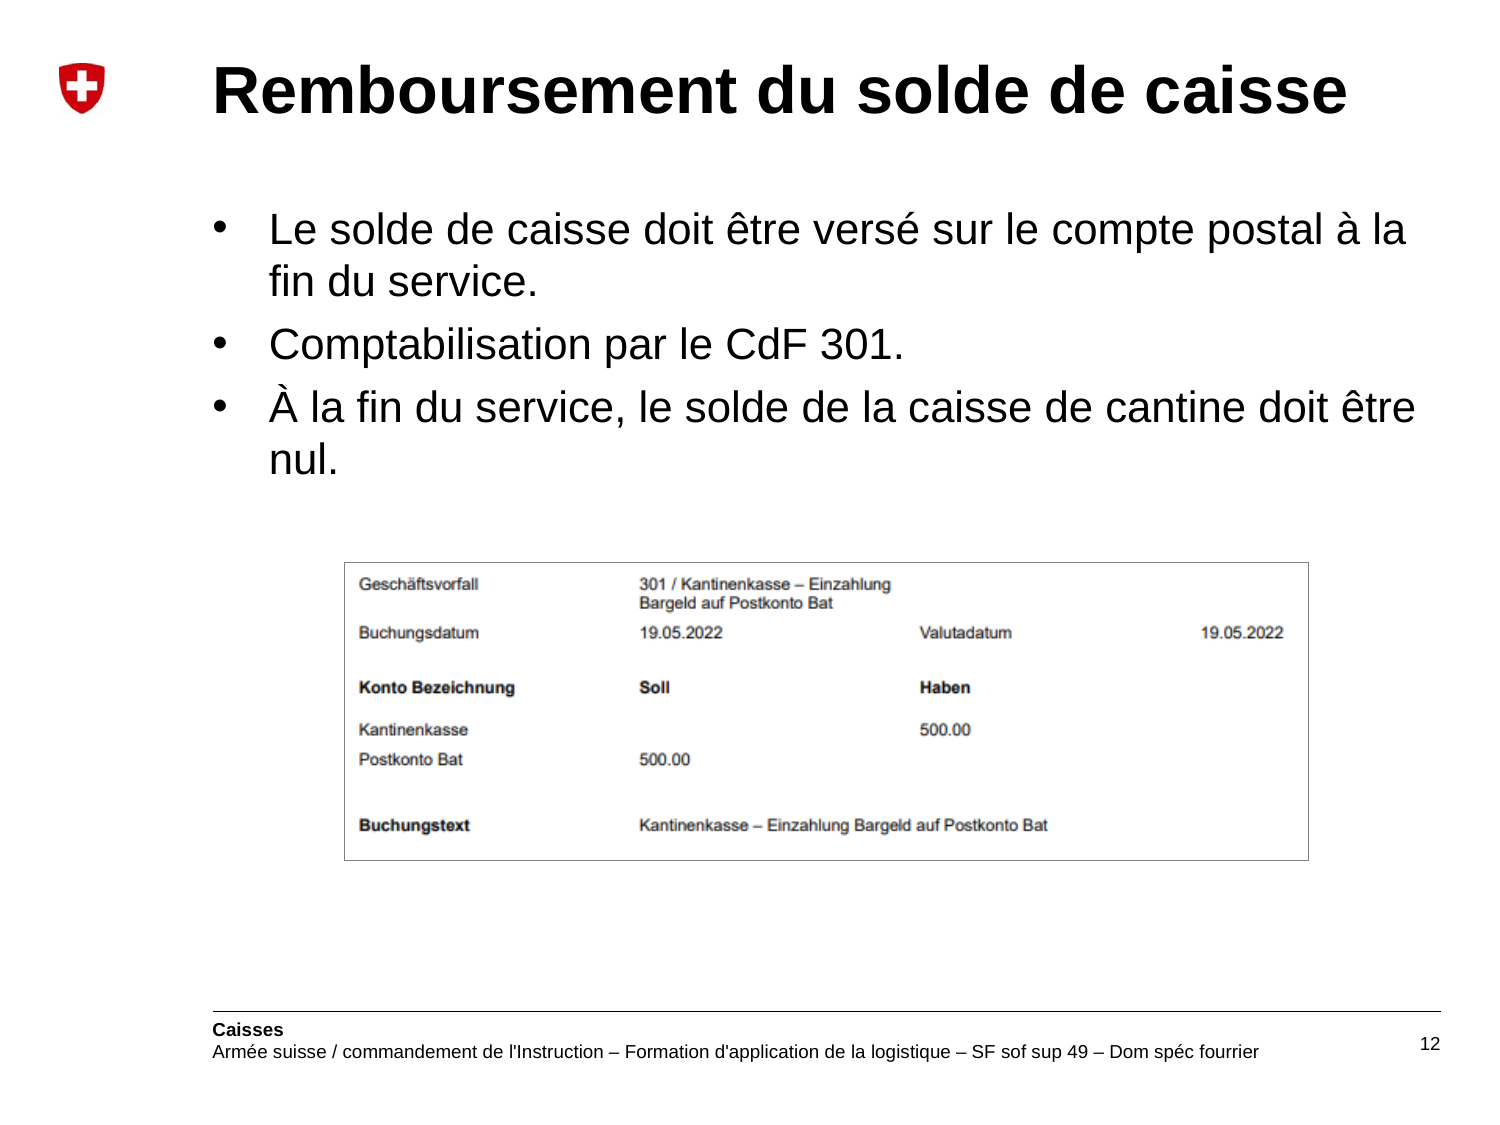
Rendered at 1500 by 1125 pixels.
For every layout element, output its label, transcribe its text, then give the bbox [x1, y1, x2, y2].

picture [344, 562, 1310, 862]
picture [59, 63, 105, 114]
list Le solde de caisse doit être versé sur le compte postal à la fin du service. Comptabilisation par le CdF 301. À la fin du service, le solde de la caisse de cantine doit être nul. [212, 200, 1441, 1004]
title Remboursement du solde de caisse [212, 46, 1442, 192]
